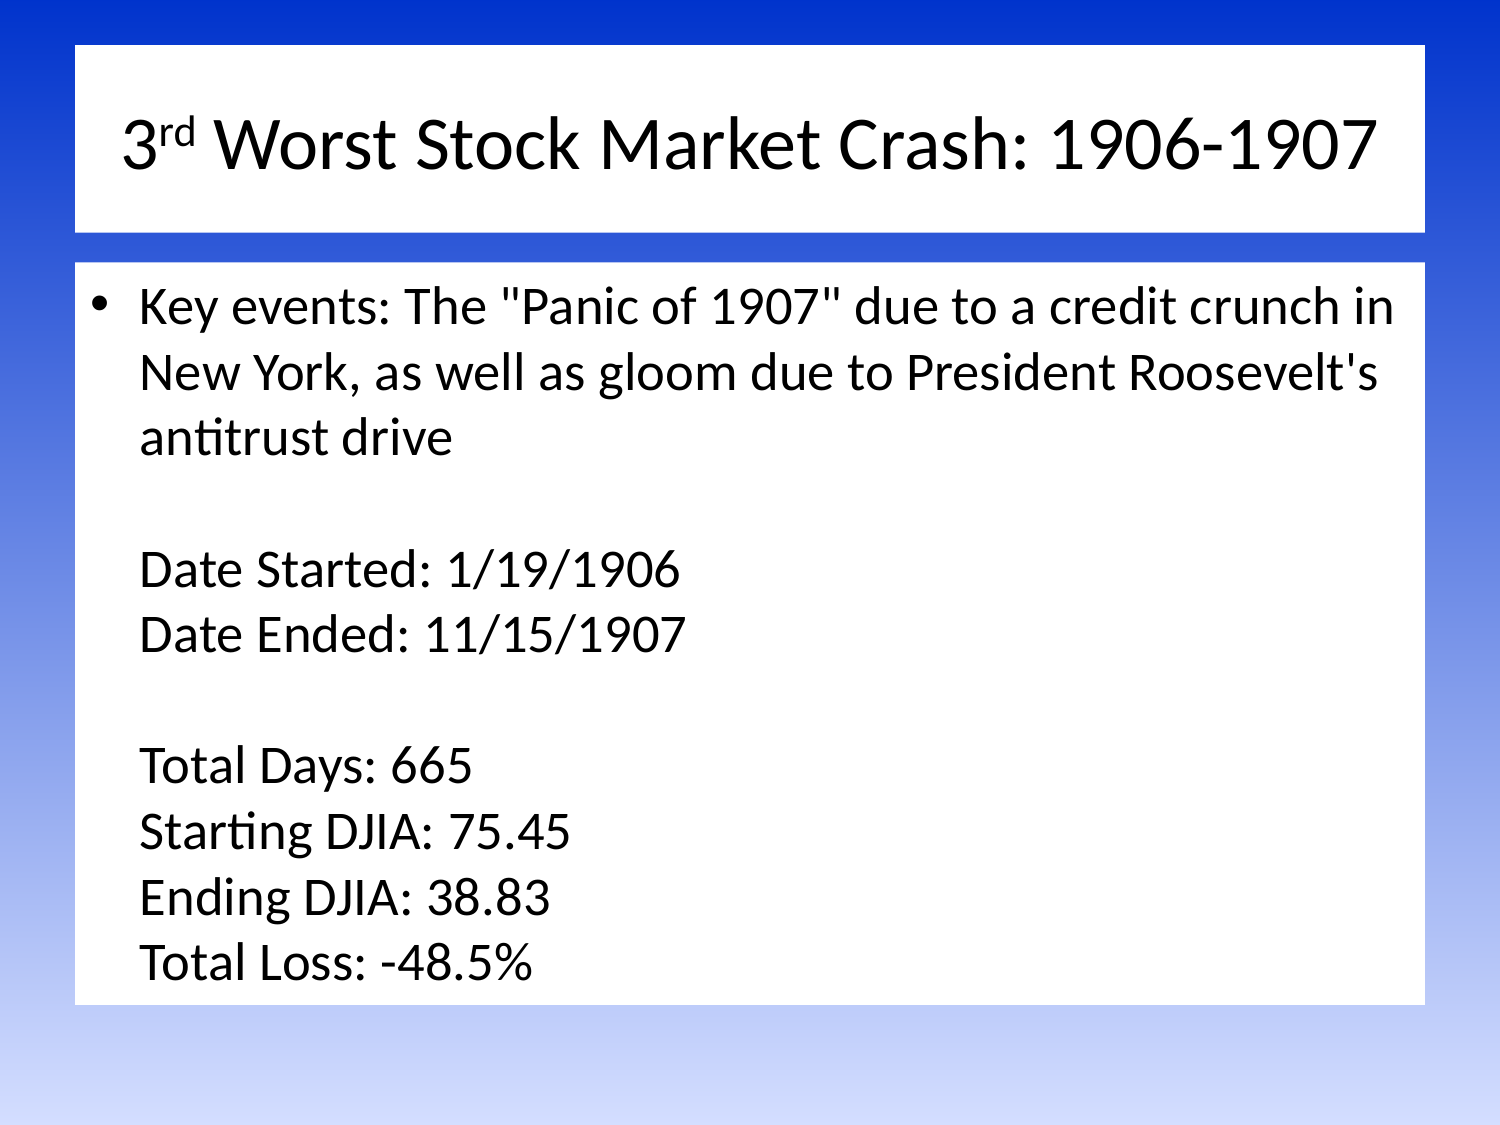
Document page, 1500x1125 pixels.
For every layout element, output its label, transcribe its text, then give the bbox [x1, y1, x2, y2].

title 3rd Worst Stock Market Crash: 1906-1907 [75, 45, 1425, 233]
list Key events: The "Panic of 1907" due to a credit crunch in New York, as well as gloom due to President Roosevelt's antitrust drive Date Started: 1/19/1906 Date Ended: 11/15/1907 Total Days: 665 Starting DJIA: 75.45 Ending DJIA: 38.83 Total Loss: -48.5% [75, 262, 1425, 1005]
